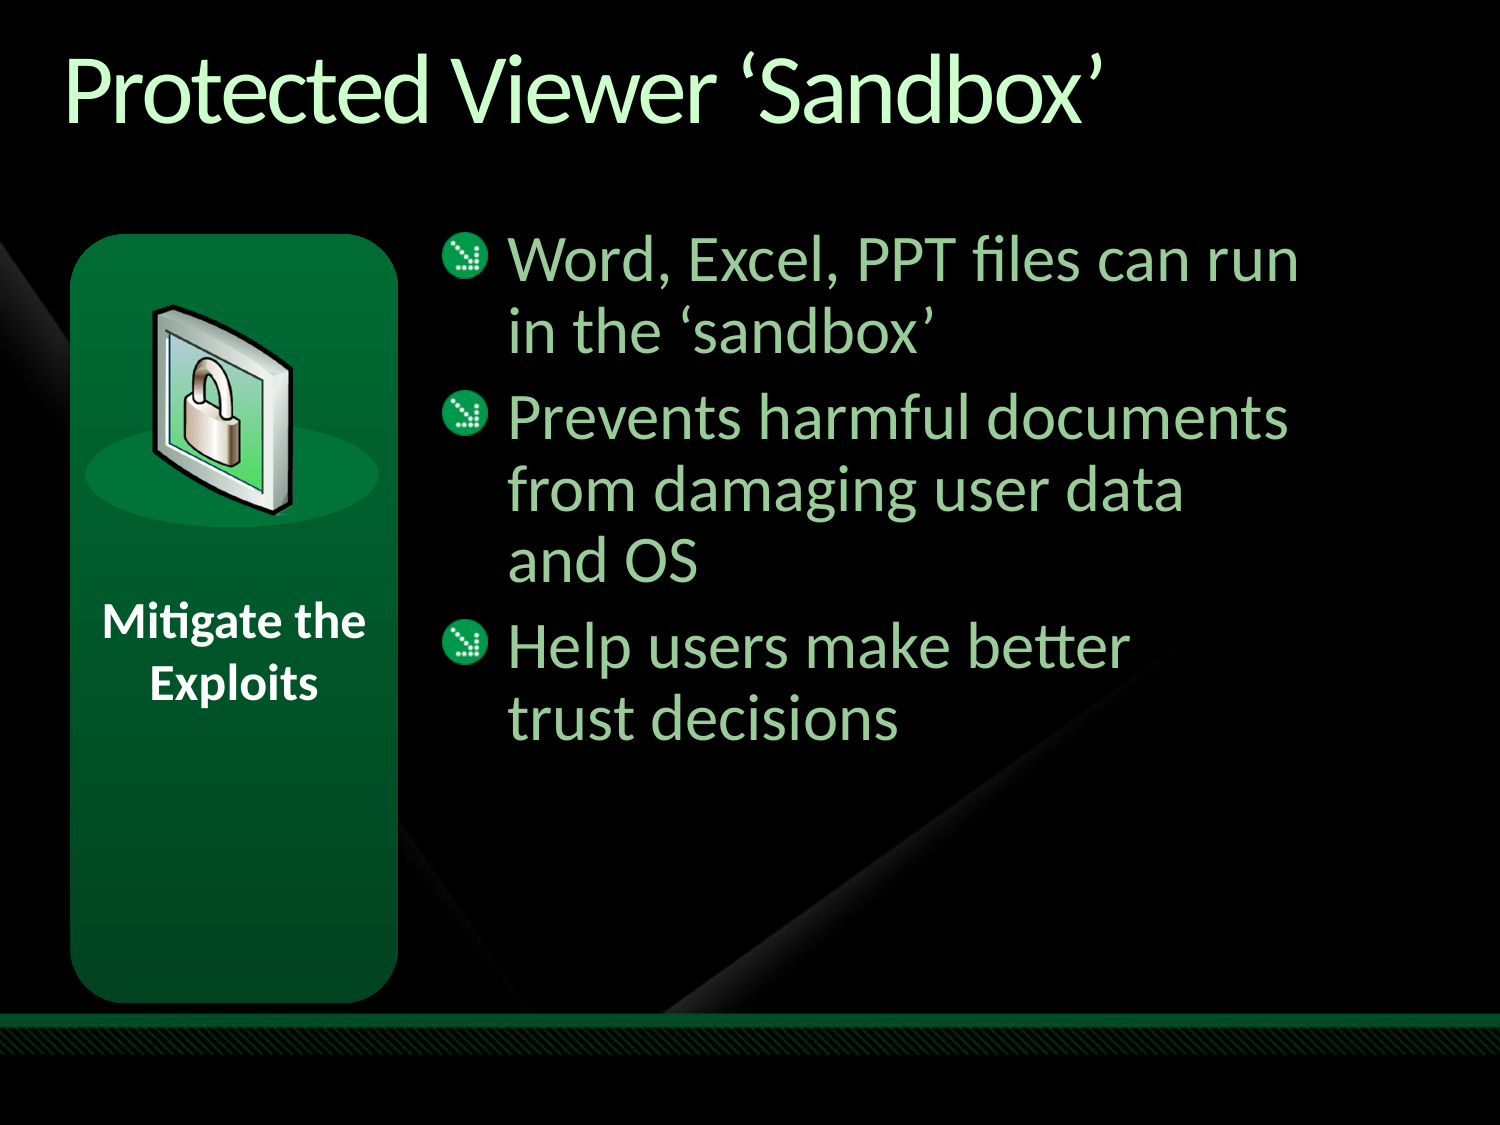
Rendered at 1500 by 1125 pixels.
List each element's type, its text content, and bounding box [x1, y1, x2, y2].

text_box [70, 234, 399, 1004]
title Protected Viewer ‘Sandbox’ [62, 37, 1438, 147]
picture [0, 0, 1500, 1125]
list Word, Excel, PPT files can run in the ‘sandbox’ Prevents harmful documents from damaging user data and OS Help users make better trust decisions [442, 224, 1357, 854]
